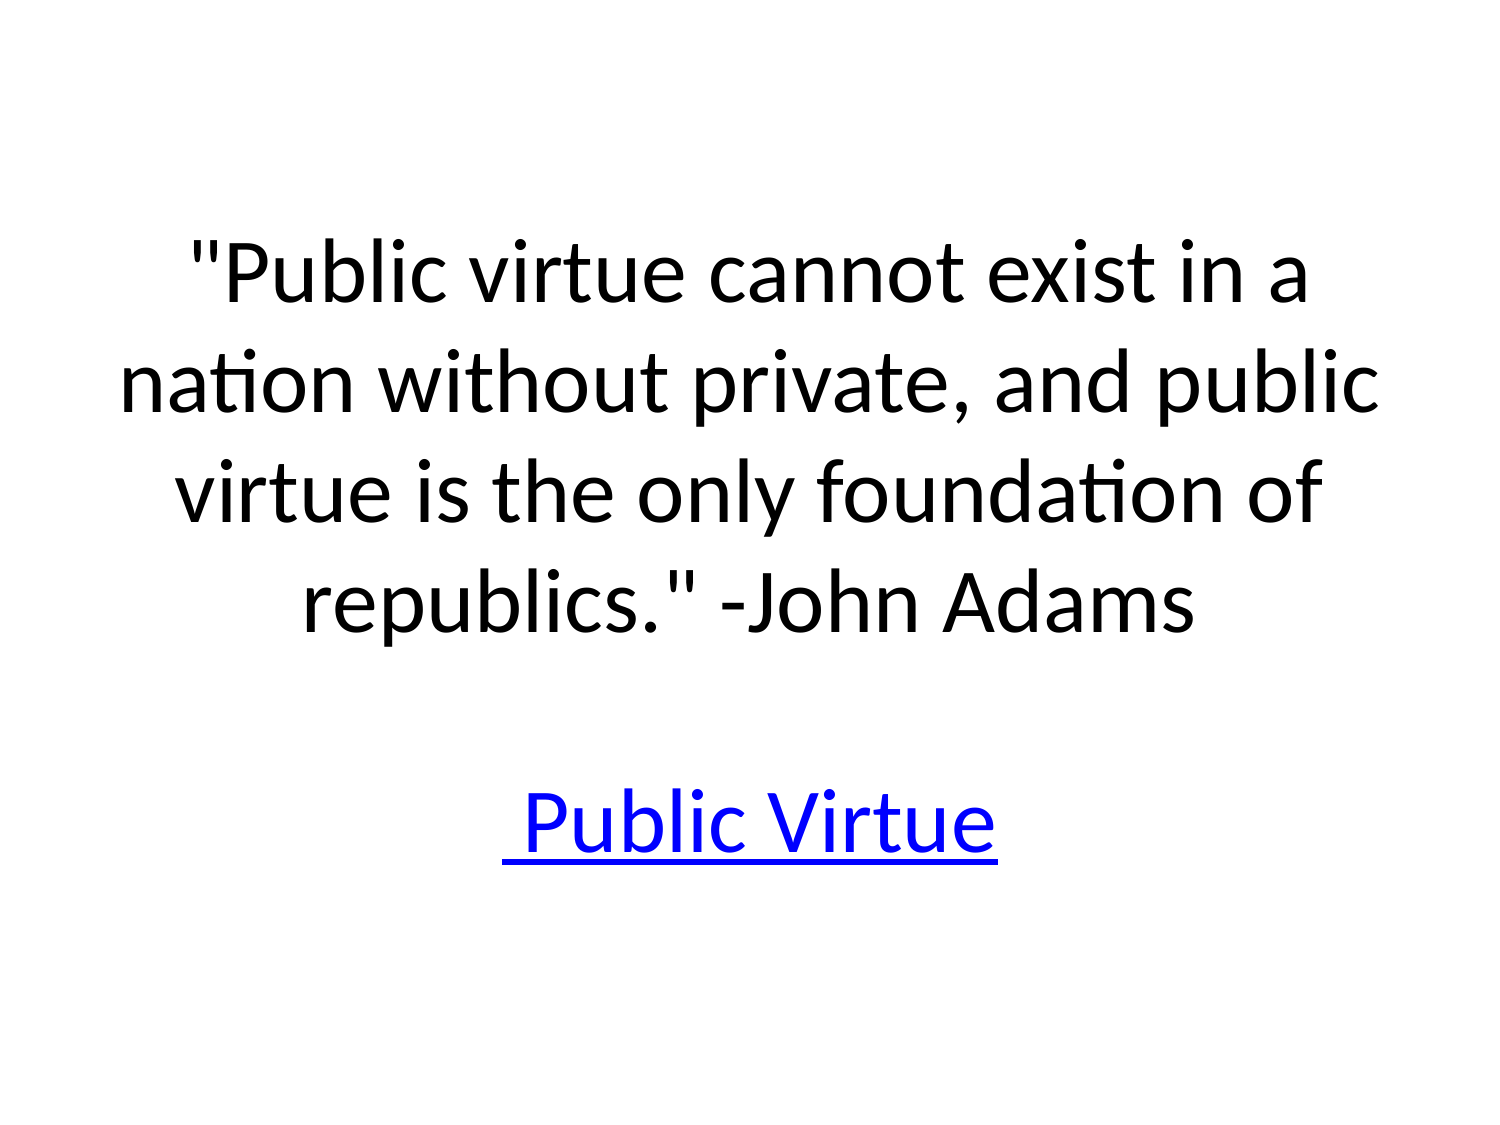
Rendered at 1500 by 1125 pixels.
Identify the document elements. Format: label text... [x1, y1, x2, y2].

title "Public virtue cannot exist in a nation without private, and public virtue is the only foundation of republics." -John Adams Public Virtue [74, 44, 1426, 1038]
